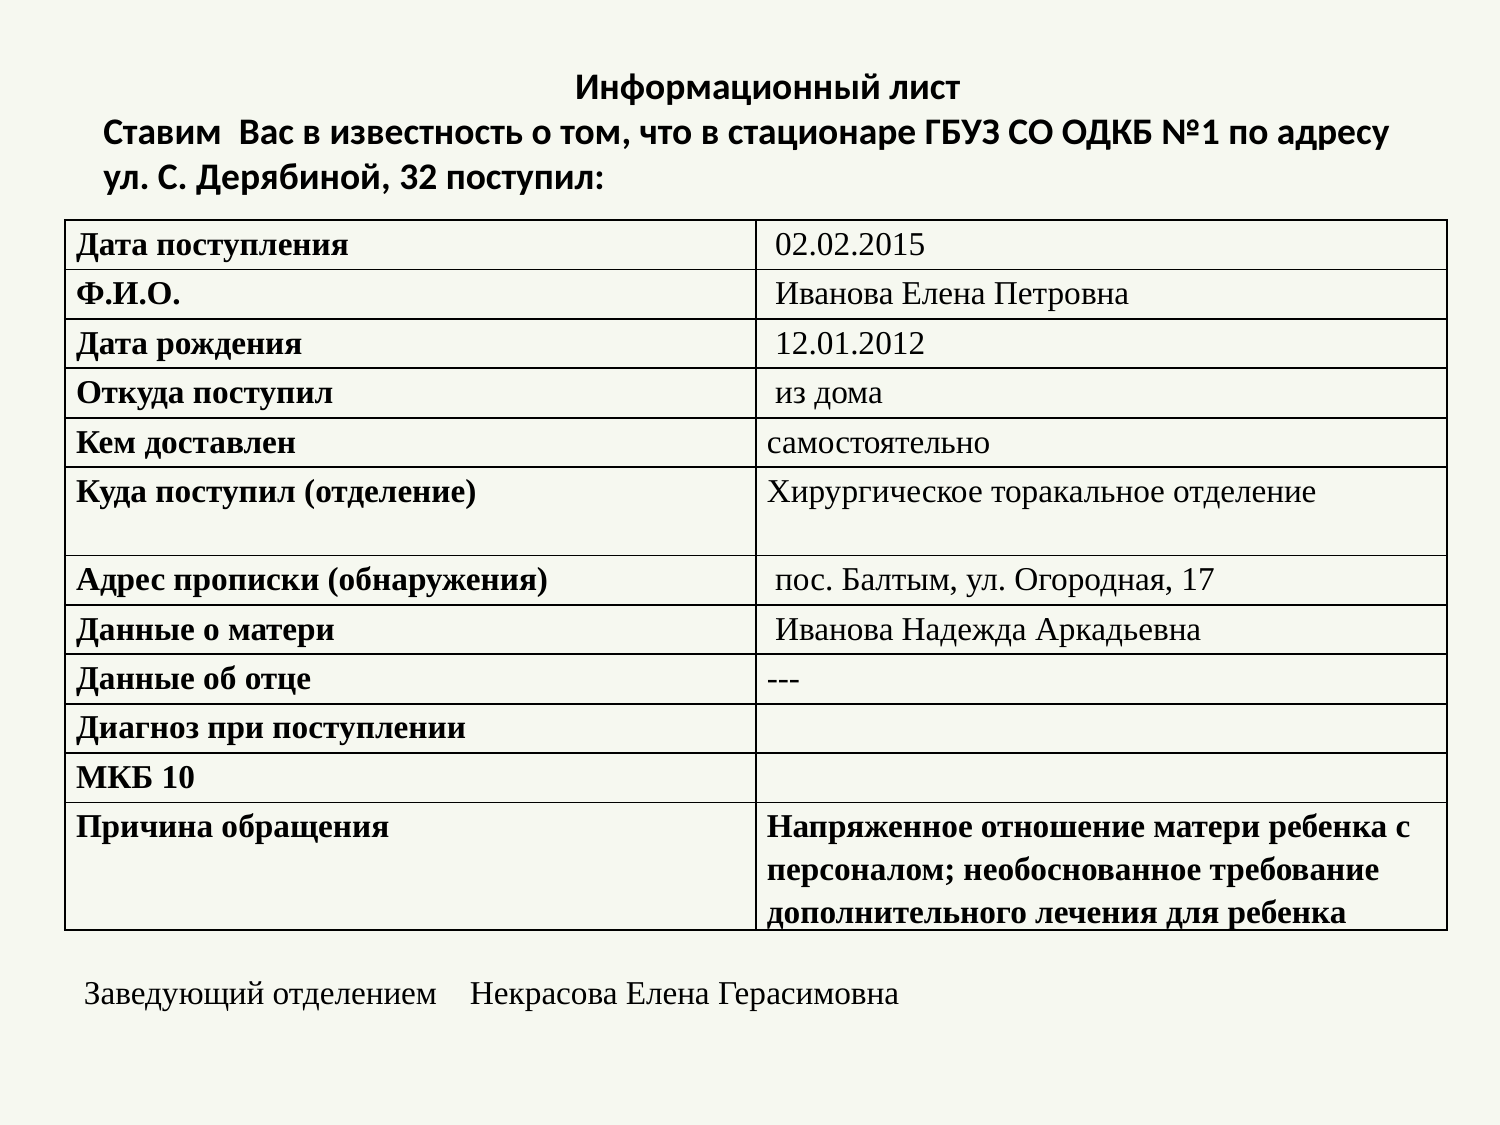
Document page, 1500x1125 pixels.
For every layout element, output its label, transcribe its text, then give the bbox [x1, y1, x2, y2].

table_cell 12.01.2012 [757, 320, 1446, 367]
table_cell Откуда поступил [66, 369, 755, 417]
table_cell [757, 705, 1446, 752]
table_cell Напряженное отношение матери ребенка с персоналом; необоснованное требование дополнительного лечения для ребенка [757, 803, 1446, 929]
table_cell Диагноз при поступлении [66, 705, 755, 752]
table_cell Хирургическое торакальное отделение [757, 468, 1446, 555]
table_cell [757, 754, 1446, 802]
table_cell Иванова Елена Петровна [757, 270, 1446, 318]
table_cell Дата рождения [66, 320, 755, 367]
table_cell Данные о матери [66, 606, 755, 653]
text_box Информационный лист Ставим Вас в известность о том, что в стационаре ГБУЗ СО ОДКБ №1 по адресу ул. С. Дерябиной, 32 поступил: [88, 54, 1447, 250]
table_cell Данные об отце [66, 655, 755, 703]
table_cell Куда поступил (отделение) [66, 468, 755, 555]
table_header 02.02.2015 [757, 250, 1446, 269]
table_cell Адрес прописки (обнаружения) [66, 556, 755, 604]
table_cell Причина обращения [66, 803, 755, 929]
table_cell пос. Балтым, ул. Огородная, 17 [757, 556, 1446, 604]
table_header Дата поступления [66, 221, 755, 269]
table_cell МКБ 10 [66, 754, 755, 802]
text_box Заведующий отделением Некрасова Елена Герасимовна [69, 964, 1452, 1099]
table_cell Кем доставлен [66, 419, 755, 466]
table_cell Ф.И.О. [66, 270, 755, 318]
table_cell самостоятельно [757, 419, 1446, 466]
table_cell --- [757, 655, 1446, 703]
table_cell Иванова Надежда Аркадьевна [757, 606, 1446, 653]
table_cell из дома [757, 369, 1446, 417]
